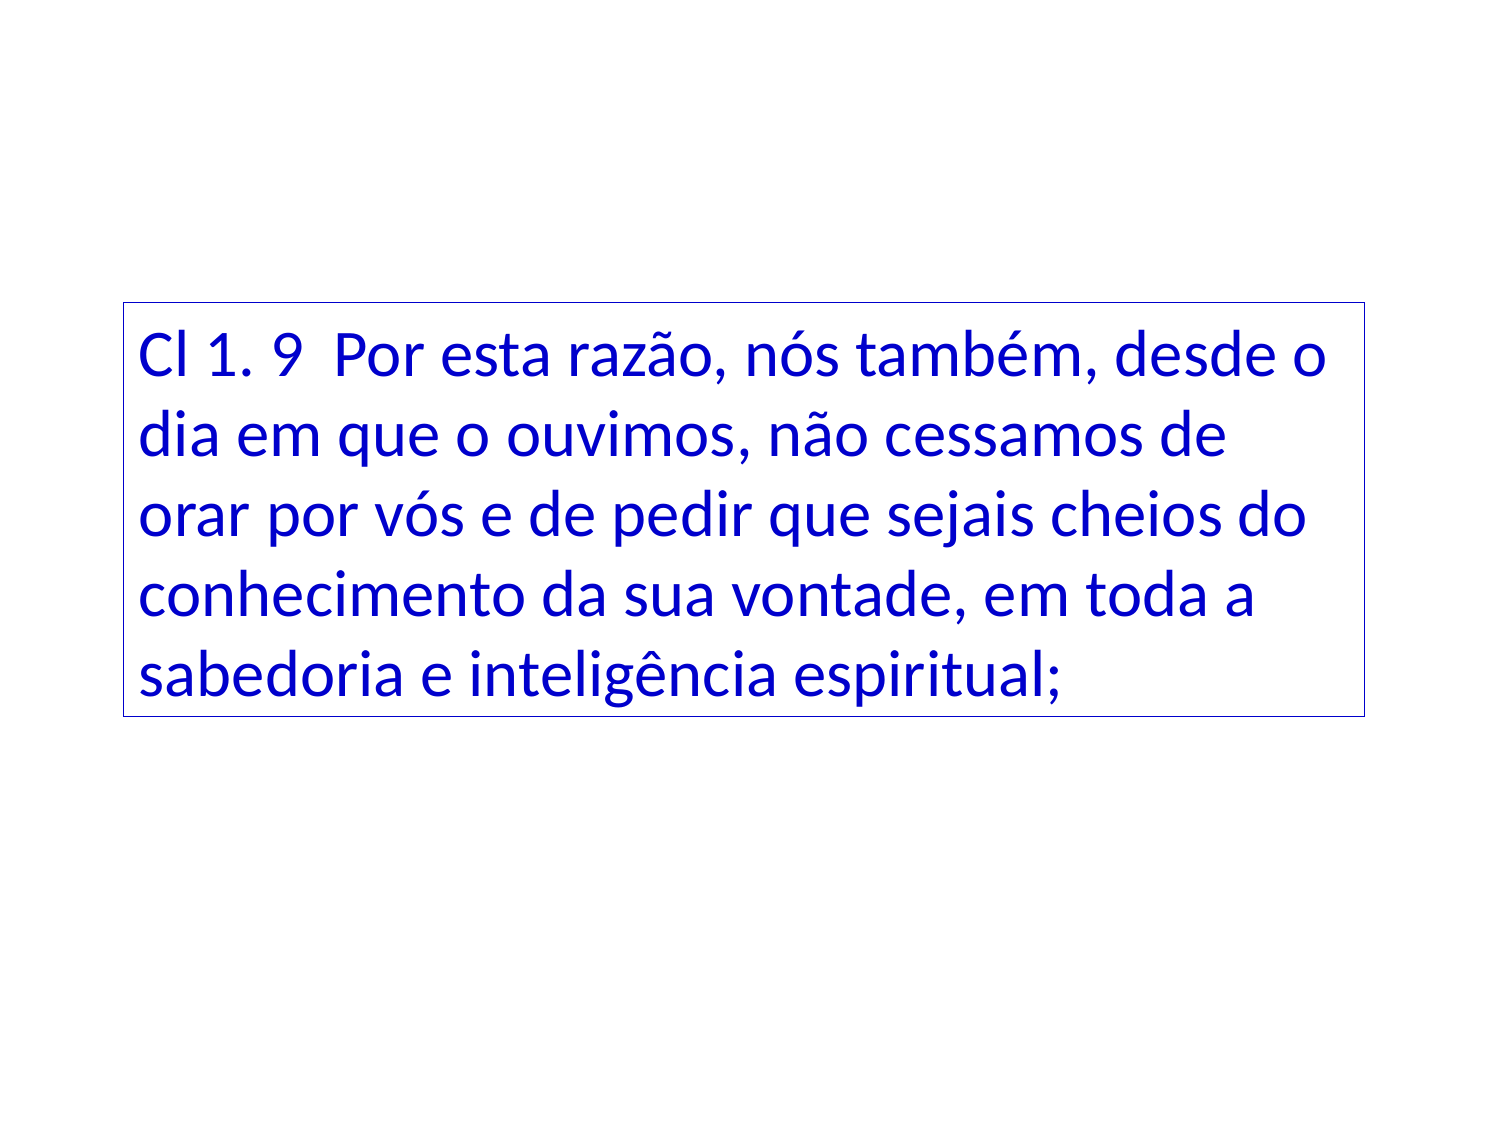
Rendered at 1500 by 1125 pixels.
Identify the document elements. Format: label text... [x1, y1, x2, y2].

list Cl 1. 9 Por esta razão, nós também, desde o dia em que o ouvimos, não cessamos de orar por vós e de pedir que sejais cheios do conhecimento da sua vontade, em toda a sabedoria e inteligência espiritual; [123, 302, 1365, 717]
